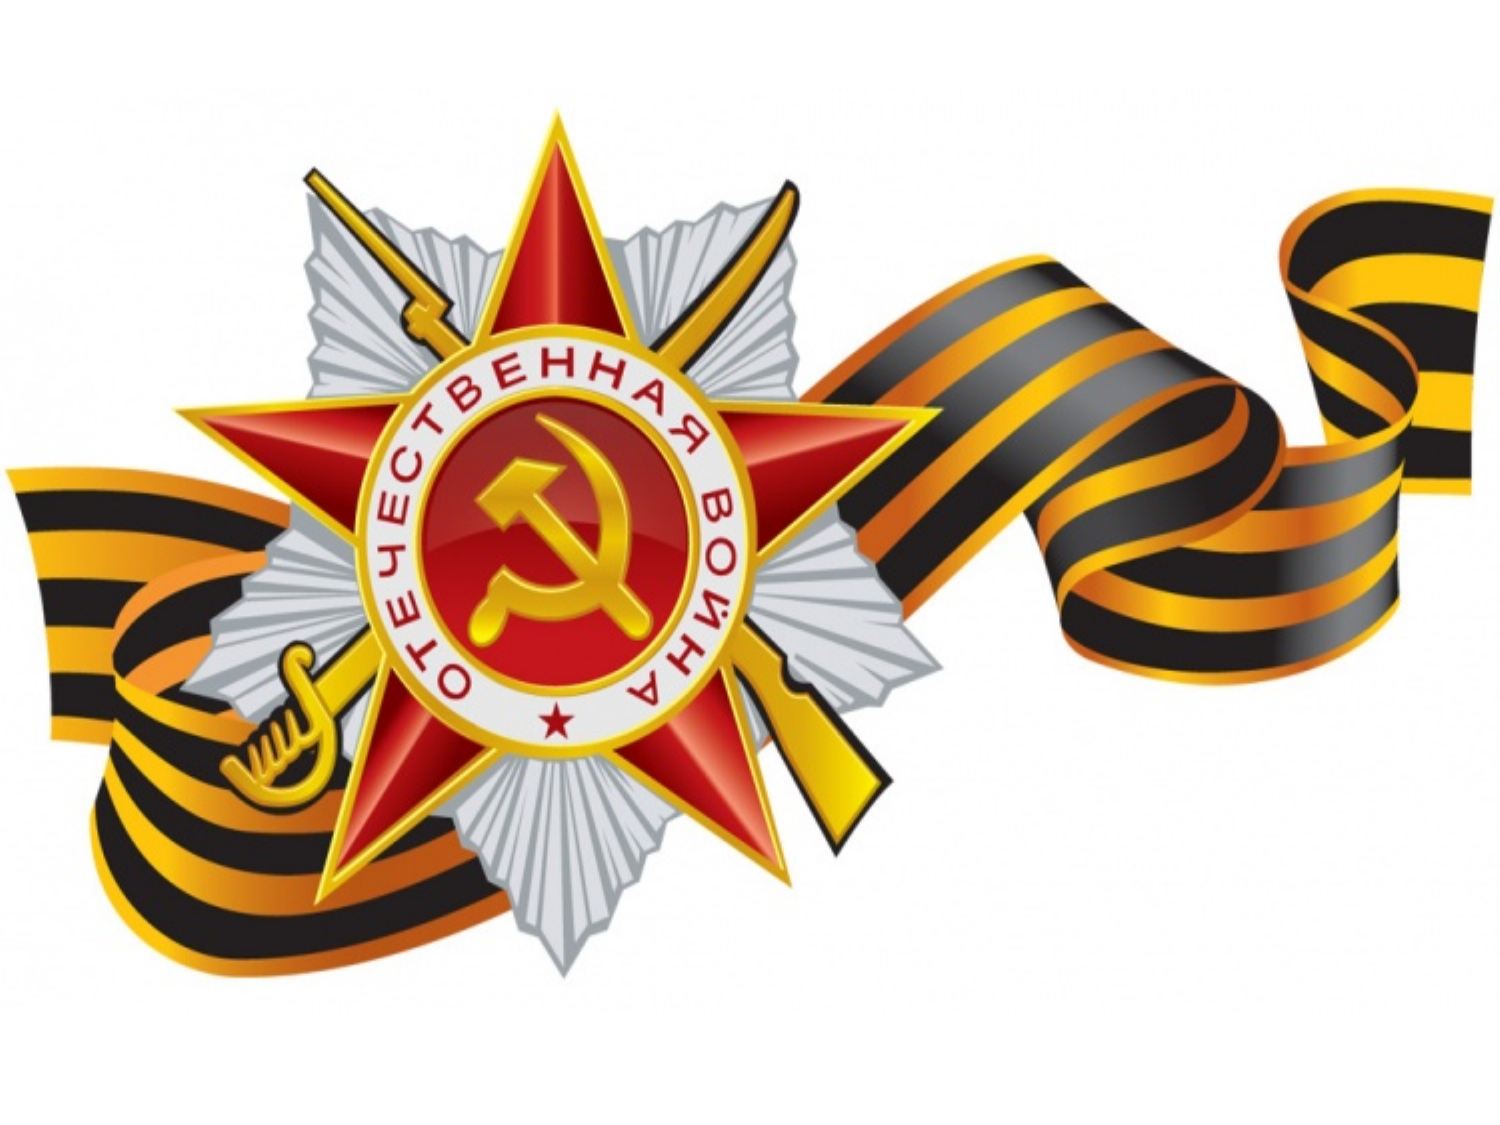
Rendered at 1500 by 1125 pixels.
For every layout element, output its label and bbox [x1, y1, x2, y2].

picture [0, 87, 1500, 1013]
